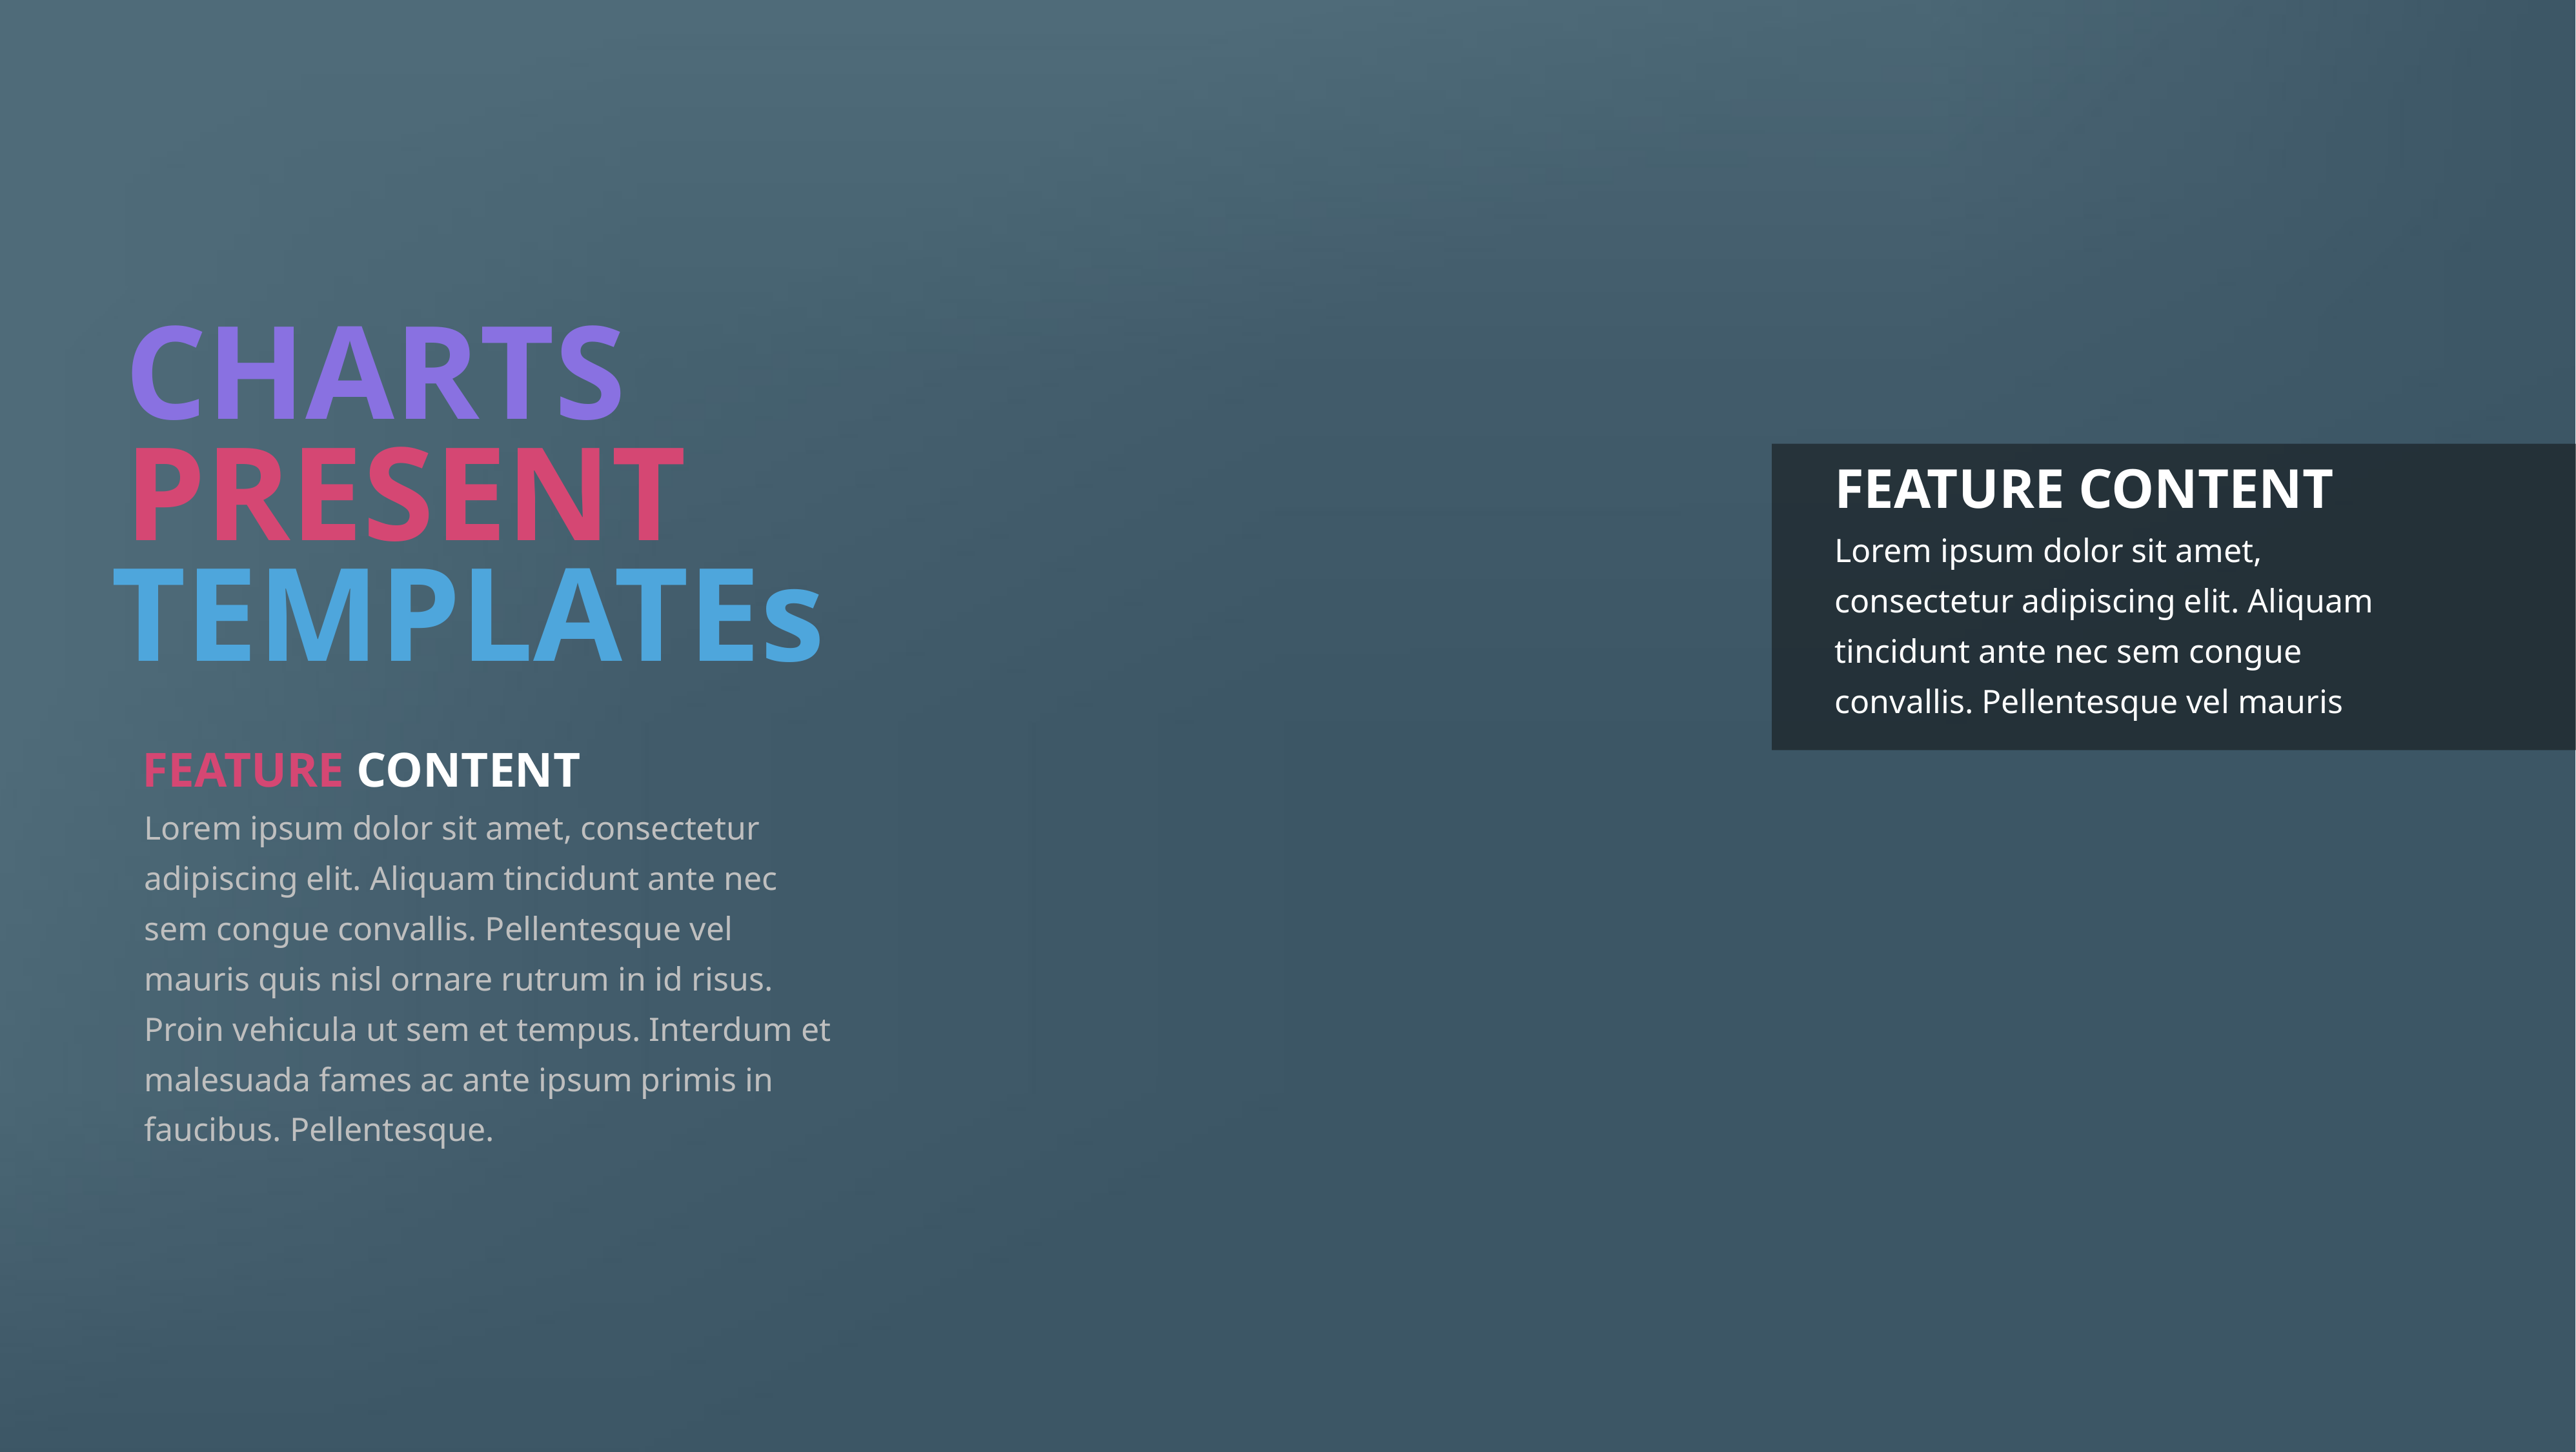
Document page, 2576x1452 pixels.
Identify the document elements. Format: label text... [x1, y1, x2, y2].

text_box CHARTS [115, 285, 874, 406]
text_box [1771, 443, 2576, 751]
text_box PRESENT [115, 406, 874, 571]
picture [0, 0, 2576, 1452]
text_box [118, 735, 866, 1138]
text_box TEMPLATEs [101, 527, 860, 692]
